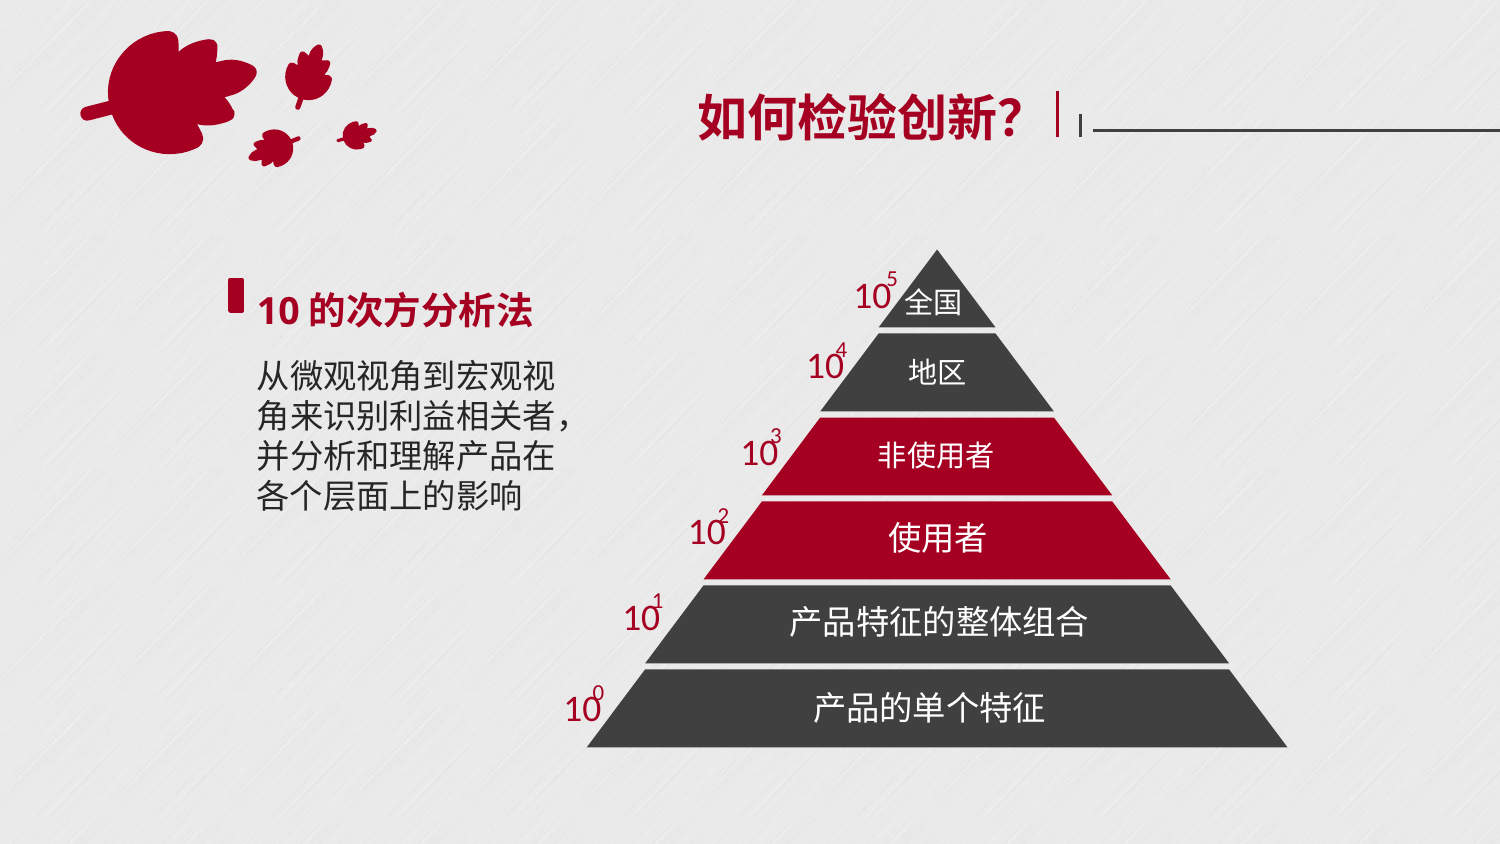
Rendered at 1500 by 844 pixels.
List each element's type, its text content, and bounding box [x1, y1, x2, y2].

text_box [228, 278, 244, 313]
text_box 从微观视角到宏观视角来识别利益相关者，并分析和理解产品在各个层面上的影响 [242, 348, 585, 523]
picture [0, 0, 1500, 844]
text_box 如何检验创新？ [682, 79, 1069, 154]
text_box 产品的单个特征 [798, 680, 1193, 735]
text_box [643, 583, 1231, 666]
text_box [672, 492, 822, 561]
text_box 产品特征的整体组合 [775, 594, 1170, 649]
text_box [548, 669, 698, 738]
text_box 非使用者 [879, 430, 1052, 481]
text_box [763, 415, 1115, 498]
text_box [584, 667, 1290, 750]
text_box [838, 256, 997, 325]
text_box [725, 413, 875, 482]
text_box [80, 31, 257, 155]
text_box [607, 578, 757, 647]
text_box 地区 [945, 347, 993, 397]
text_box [791, 326, 940, 395]
text_box [818, 332, 1056, 414]
text_box 使用者 [873, 510, 1016, 565]
text_box [702, 499, 1173, 582]
text_box [248, 129, 301, 168]
text_box [931, 247, 944, 254]
text_box [336, 121, 377, 150]
text_box 10的次方分析法 [242, 280, 585, 340]
text_box [285, 44, 332, 110]
